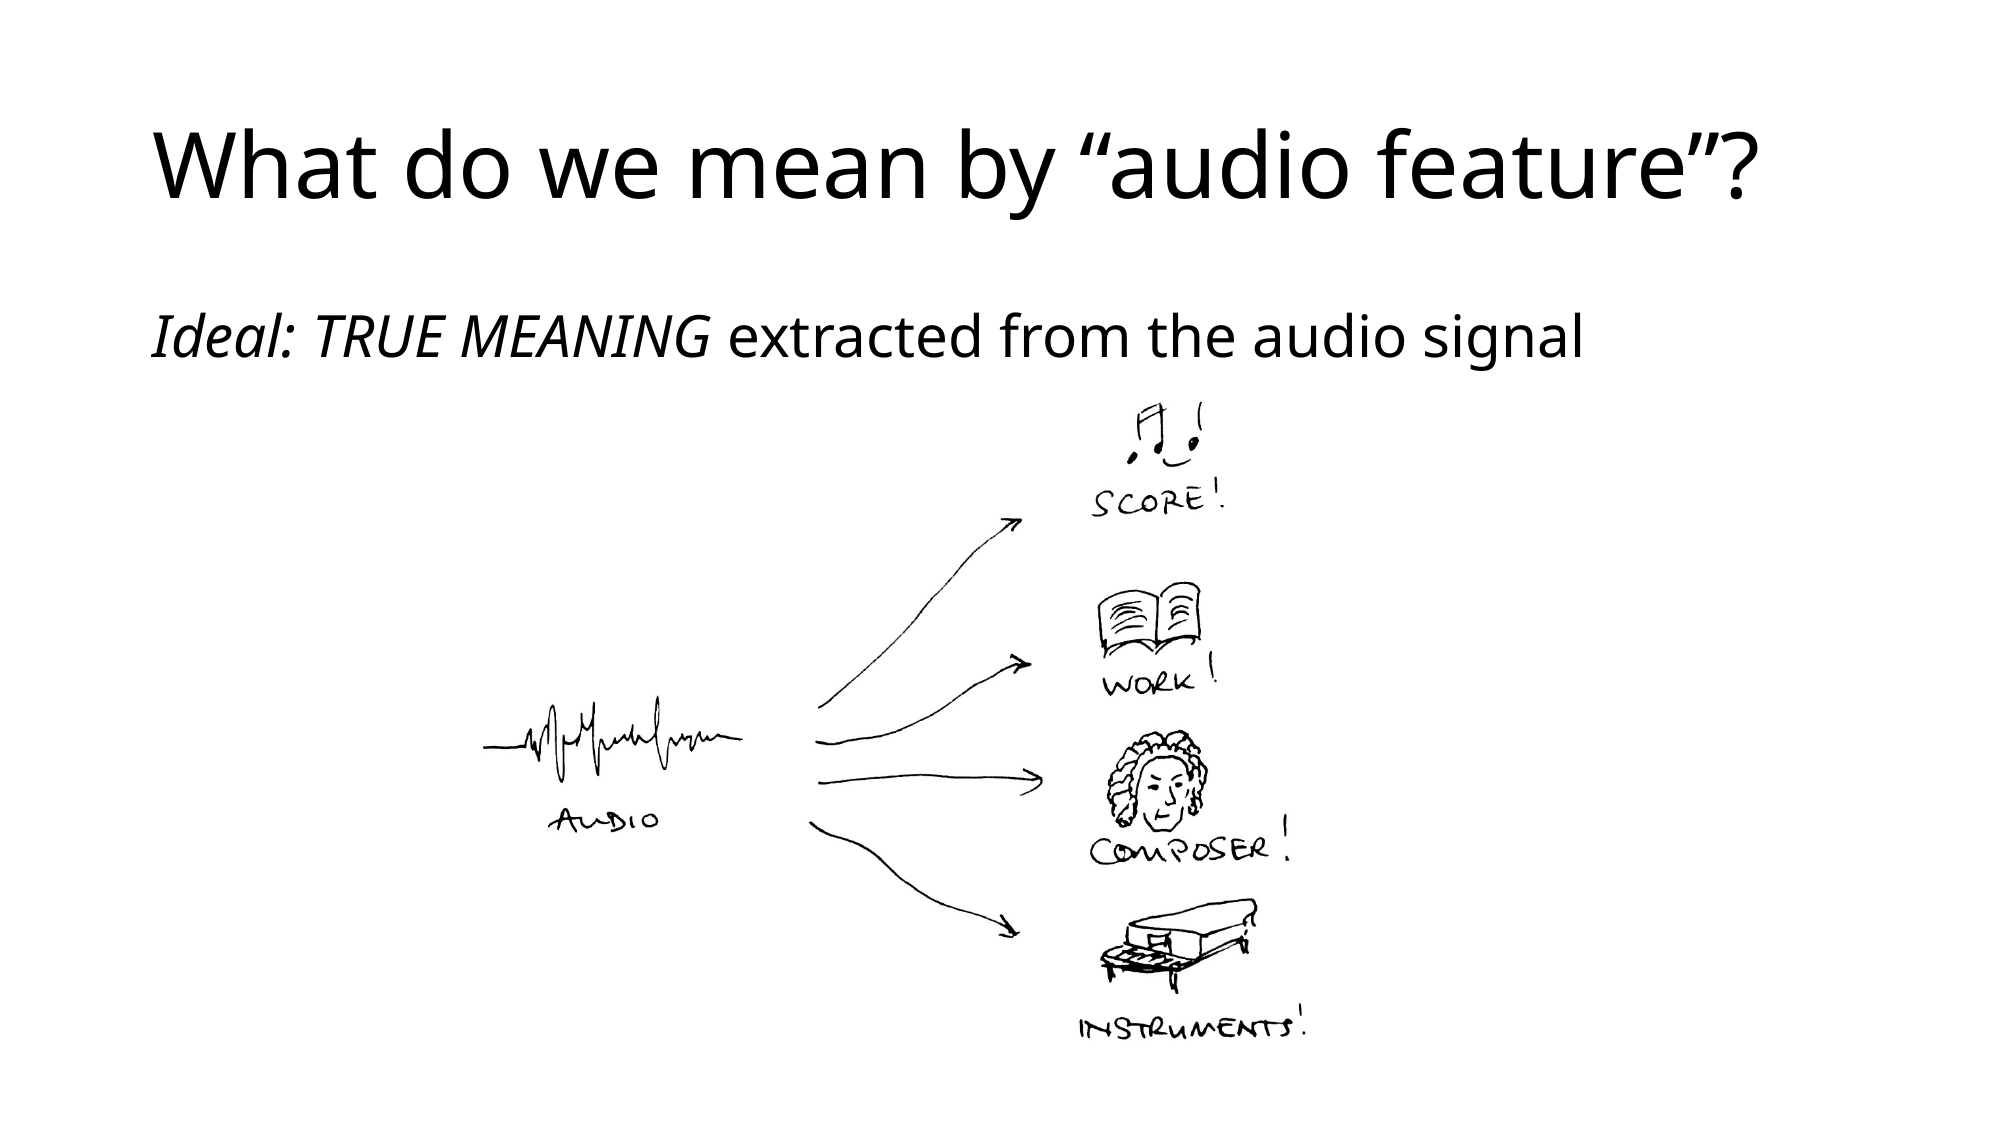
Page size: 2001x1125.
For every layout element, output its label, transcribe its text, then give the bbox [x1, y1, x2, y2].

title What do we mean by “audio feature”? [137, 59, 1863, 278]
list Ideal: TRUE MEANING extracted from the audio signal [137, 299, 1863, 1014]
picture [423, 366, 1391, 1092]
